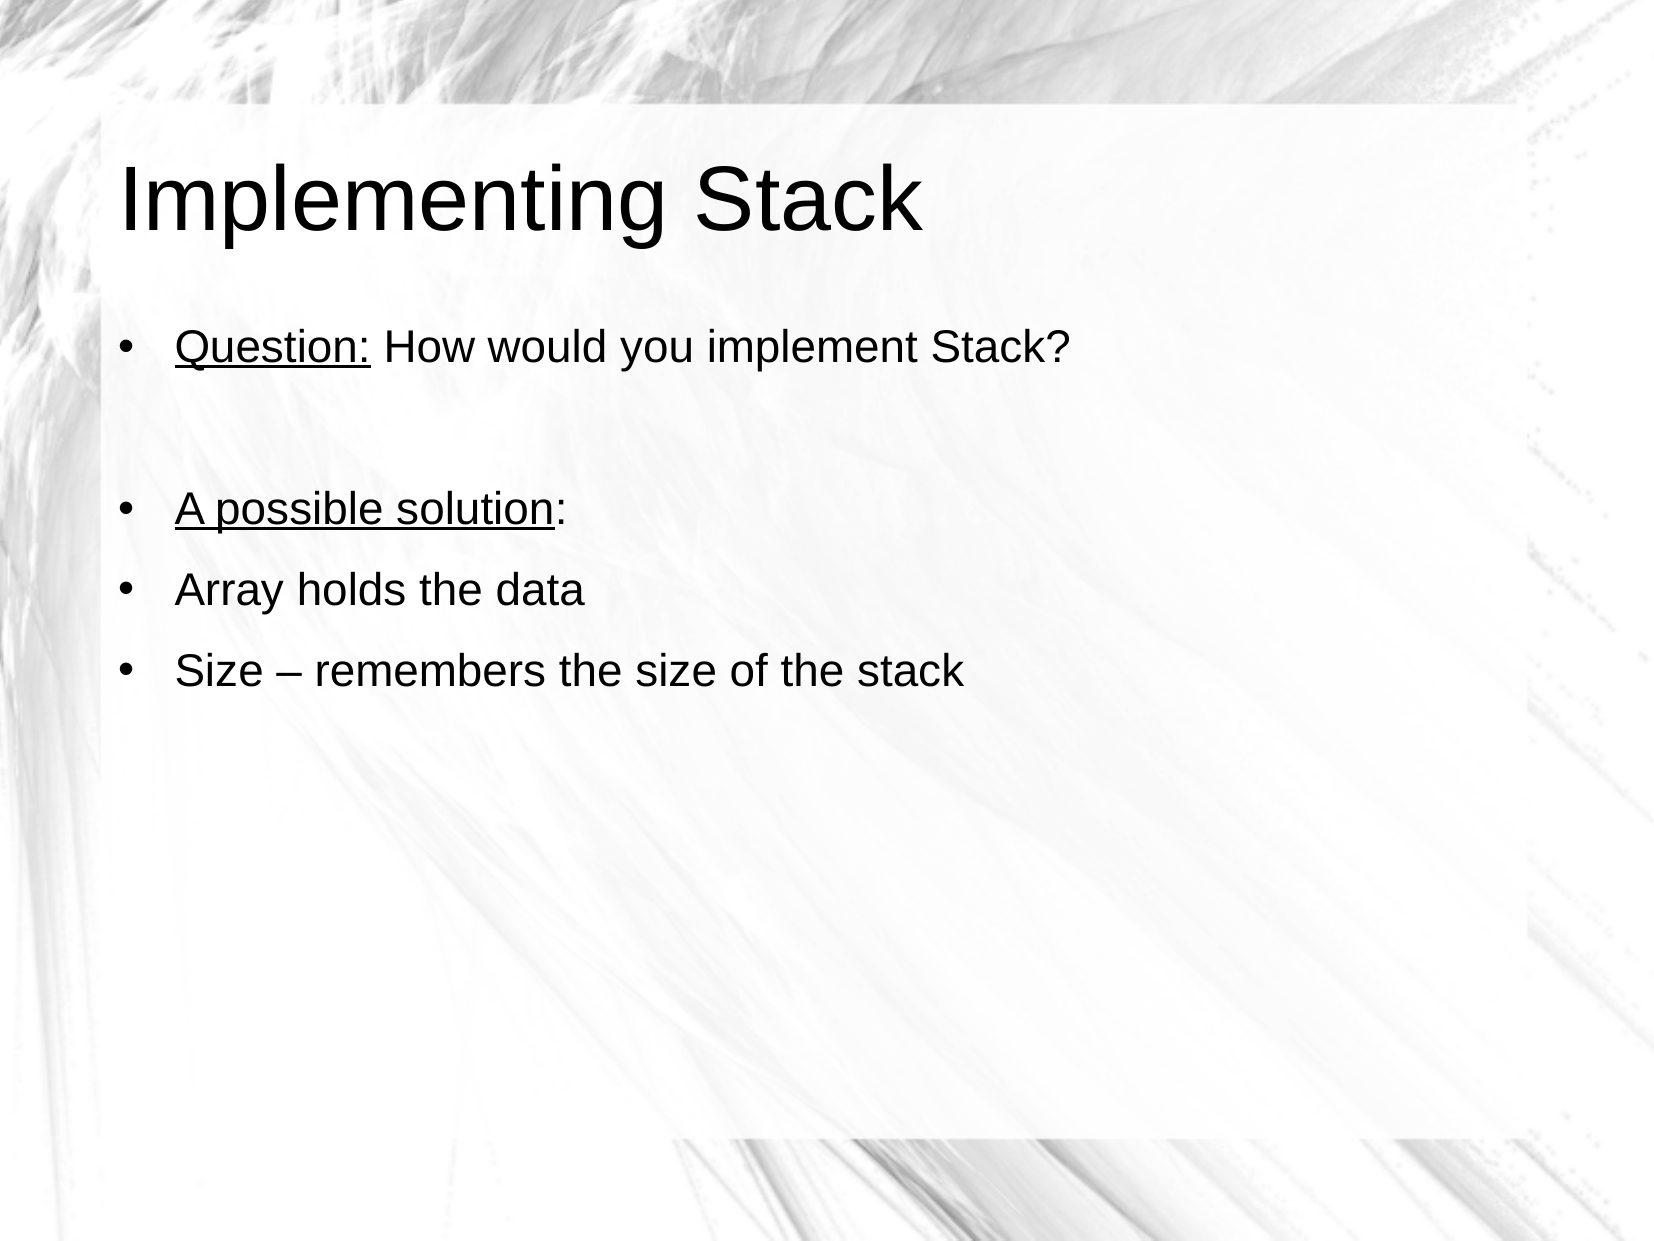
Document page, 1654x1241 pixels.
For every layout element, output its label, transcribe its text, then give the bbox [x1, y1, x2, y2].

picture [0, 0, 1654, 1241]
list Question: How would you implement Stack? A possible solution: Array holds the data Size – remembers the size of the stack [118, 319, 1571, 1109]
title Implementing Stack [118, 112, 1506, 281]
